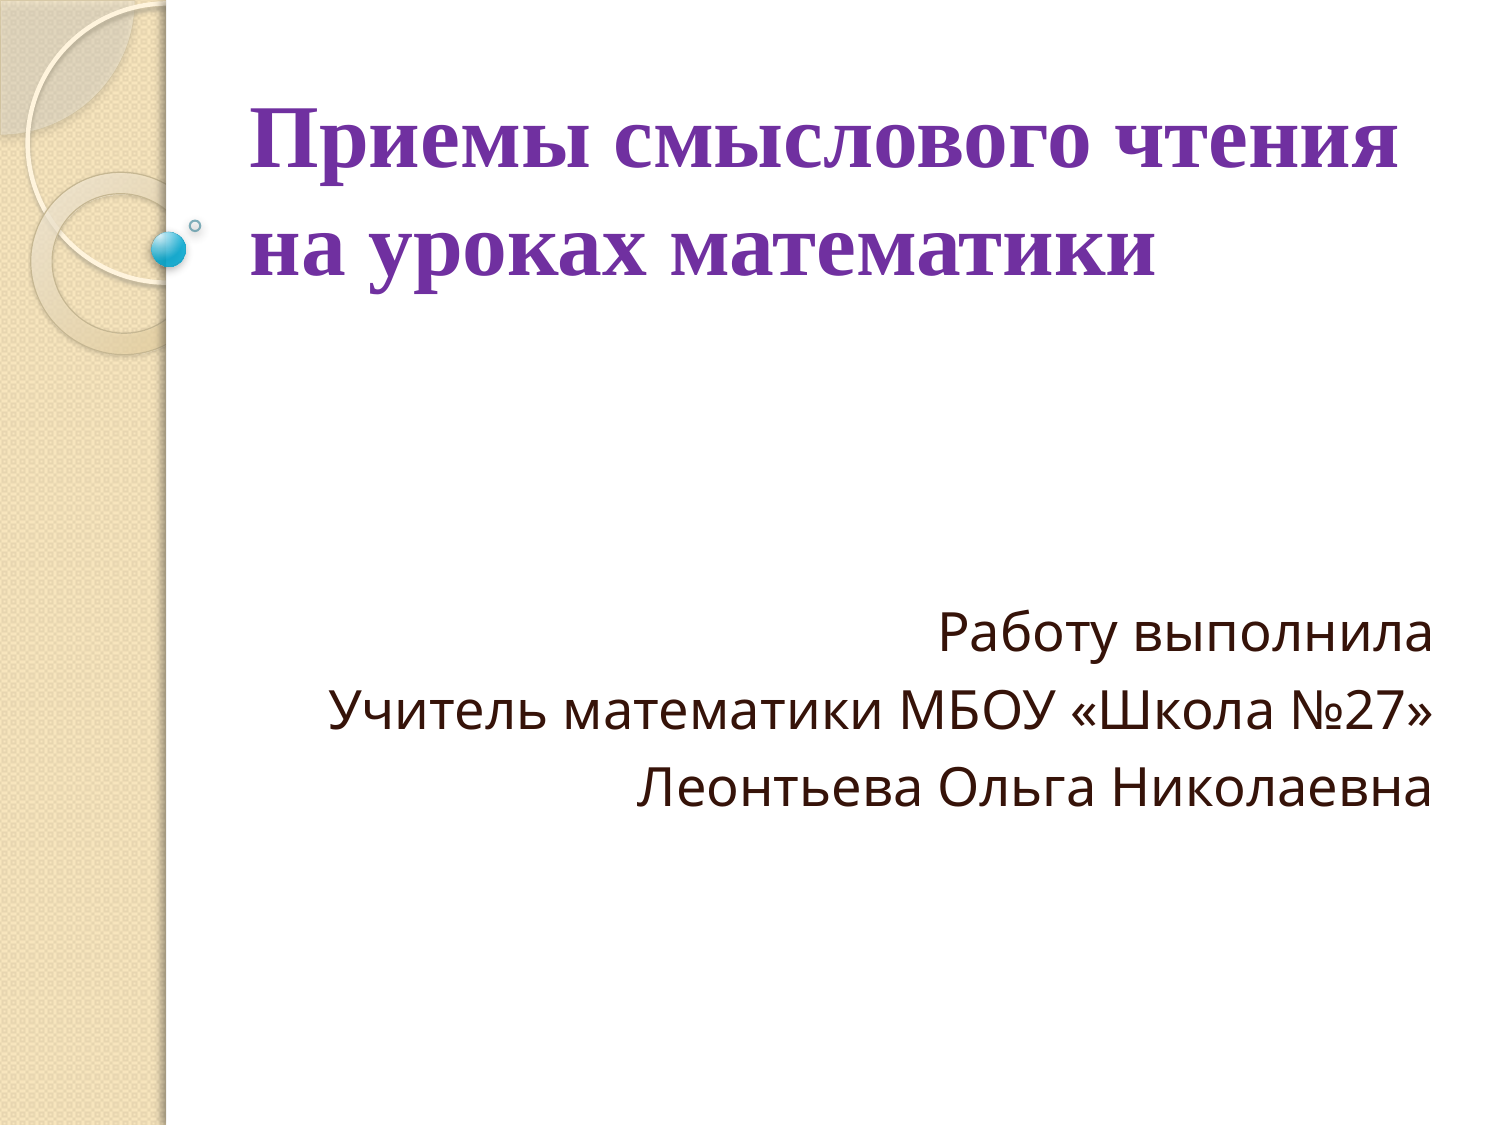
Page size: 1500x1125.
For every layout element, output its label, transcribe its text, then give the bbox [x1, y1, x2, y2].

subtitle Работу выполнила Учитель математики МБОУ «Школа №27» Леонтьева Ольга Николаевна [234, 597, 1450, 1055]
title Приемы смыслового чтения на уроках математики [234, 59, 1450, 301]
